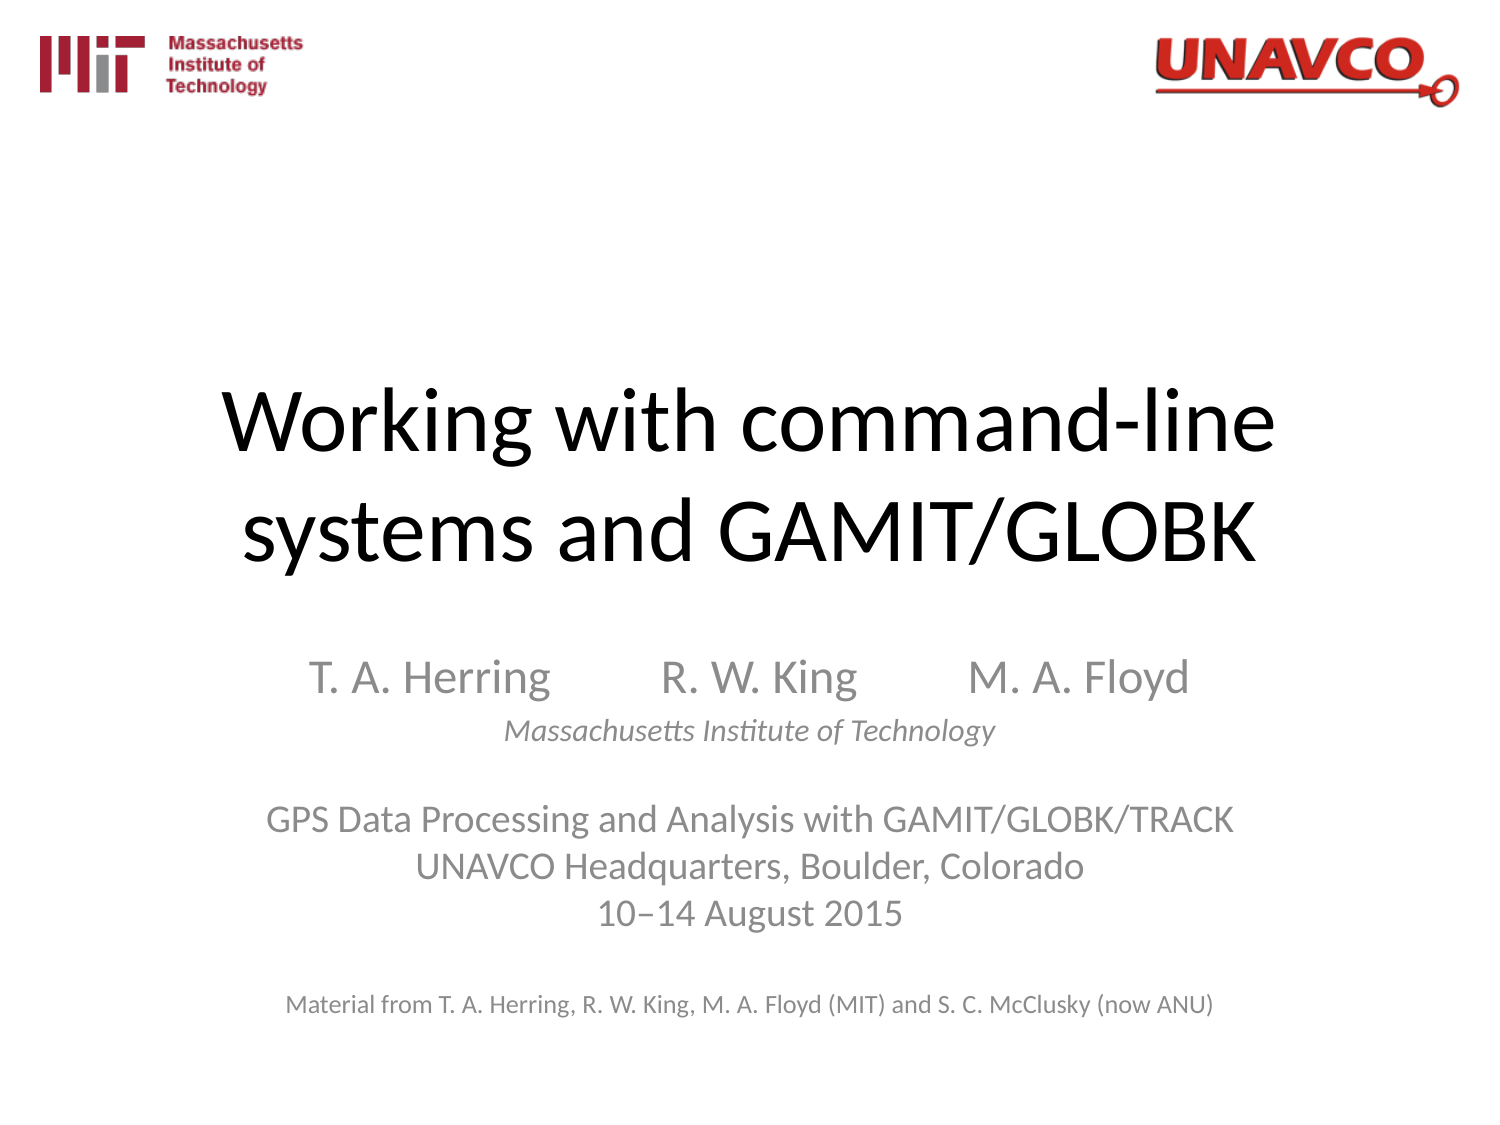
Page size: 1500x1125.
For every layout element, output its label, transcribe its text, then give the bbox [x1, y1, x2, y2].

picture [40, 36, 304, 97]
text_box T. A. Herring R. W. King M. A. Floyd Massachusetts Institute of Technology GPS Data Processing and Analysis with GAMIT/GLOBK/TRACK UNAVCO Headquarters, Boulder, Colorado 10–14 August 2015 Material from T. A. Herring, R. W. King, M. A. Floyd (MIT) and S. C. McClusky (now ANU) [224, 637, 1275, 1033]
title Working with command-line systems and GAMIT/GLOBK [112, 349, 1388, 591]
picture [1136, 29, 1480, 116]
